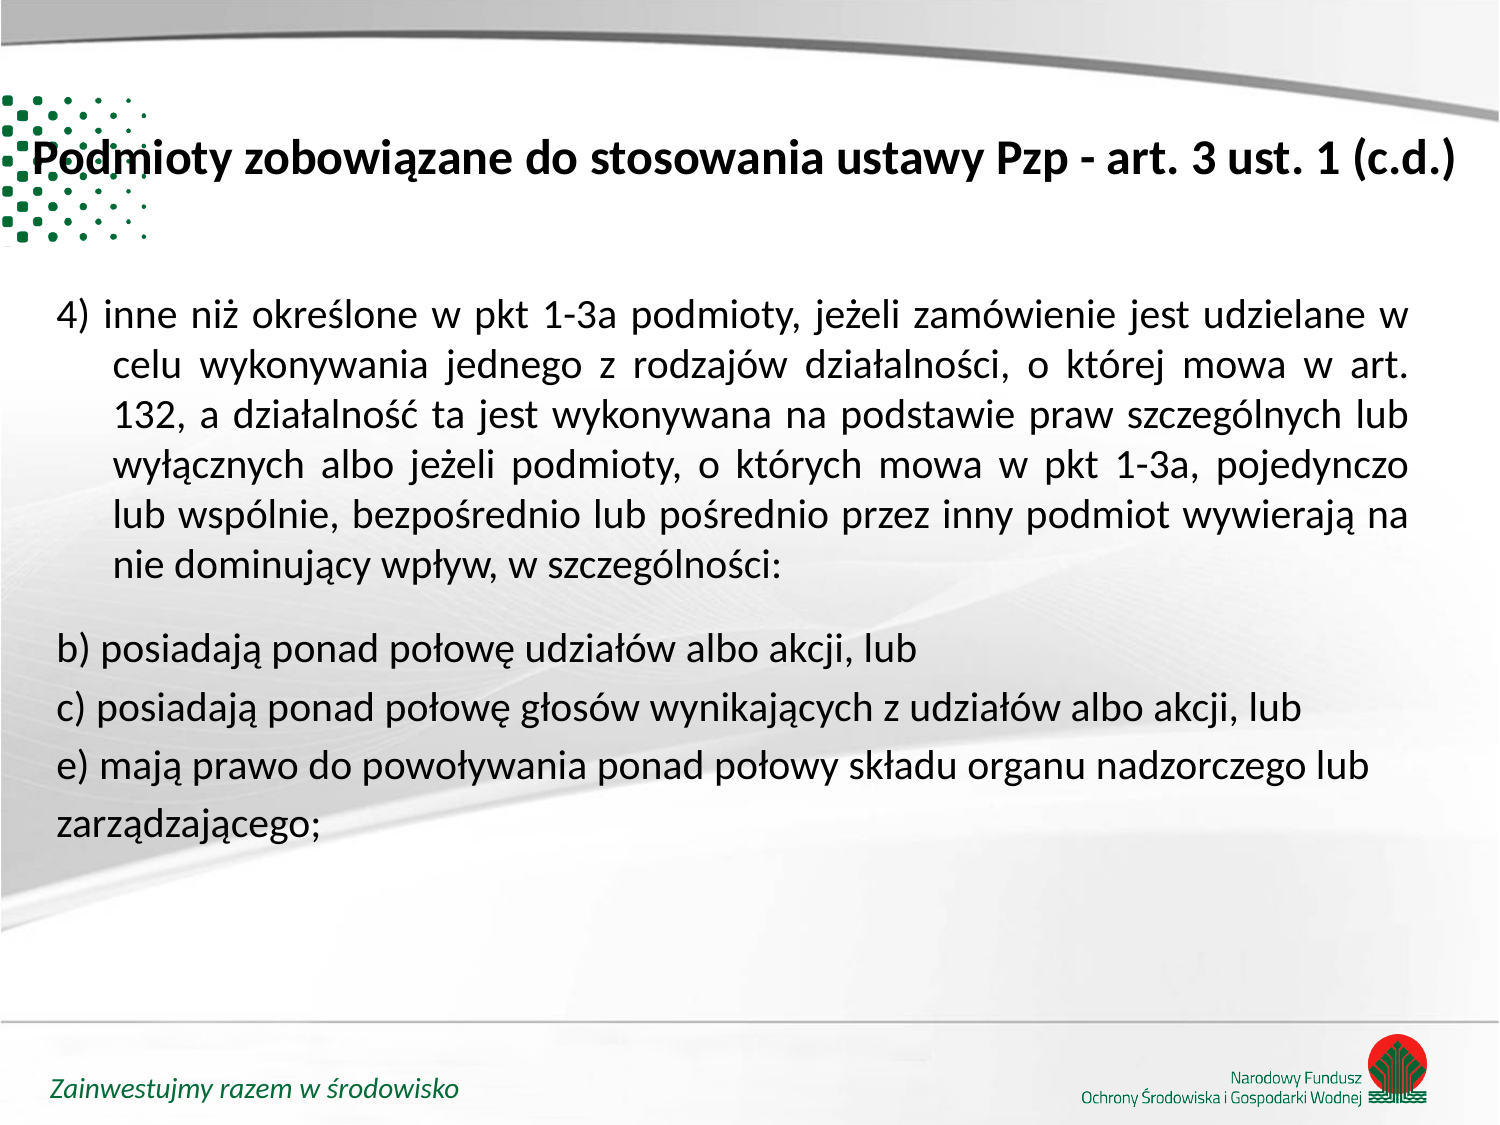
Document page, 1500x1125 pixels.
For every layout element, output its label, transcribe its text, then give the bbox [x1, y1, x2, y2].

picture [0, 0, 1499, 1125]
list 4) inne niż określone w pkt 1-3a podmioty, jeżeli zamówienie jest udzielane w celu wykonywania jednego z rodzajów działalności, o której mowa w art. 132, a działalność ta jest wykonywana na podstawie praw szczególnych lub wyłącznych albo jeżeli podmioty, o których mowa w pkt 1-3a, pojedynczo lub wspólnie, bezpośrednio lub pośrednio przez inny podmiot wywierają na nie dominujący wpływ, w szczególności: b) posiadają ponad połowę udziałów albo akcji, lub c) posiadają ponad połowę głosów wynikających z udziałów albo akcji, lub e) mają prawo do powoływania ponad połowy składu organu nadzorczego lub zarządzającego; [41, 278, 1425, 1005]
title Podmioty zobowiązane do stosowania ustawy Pzp - art. 3 ust. 1 (c.d.) [17, 101, 1483, 209]
